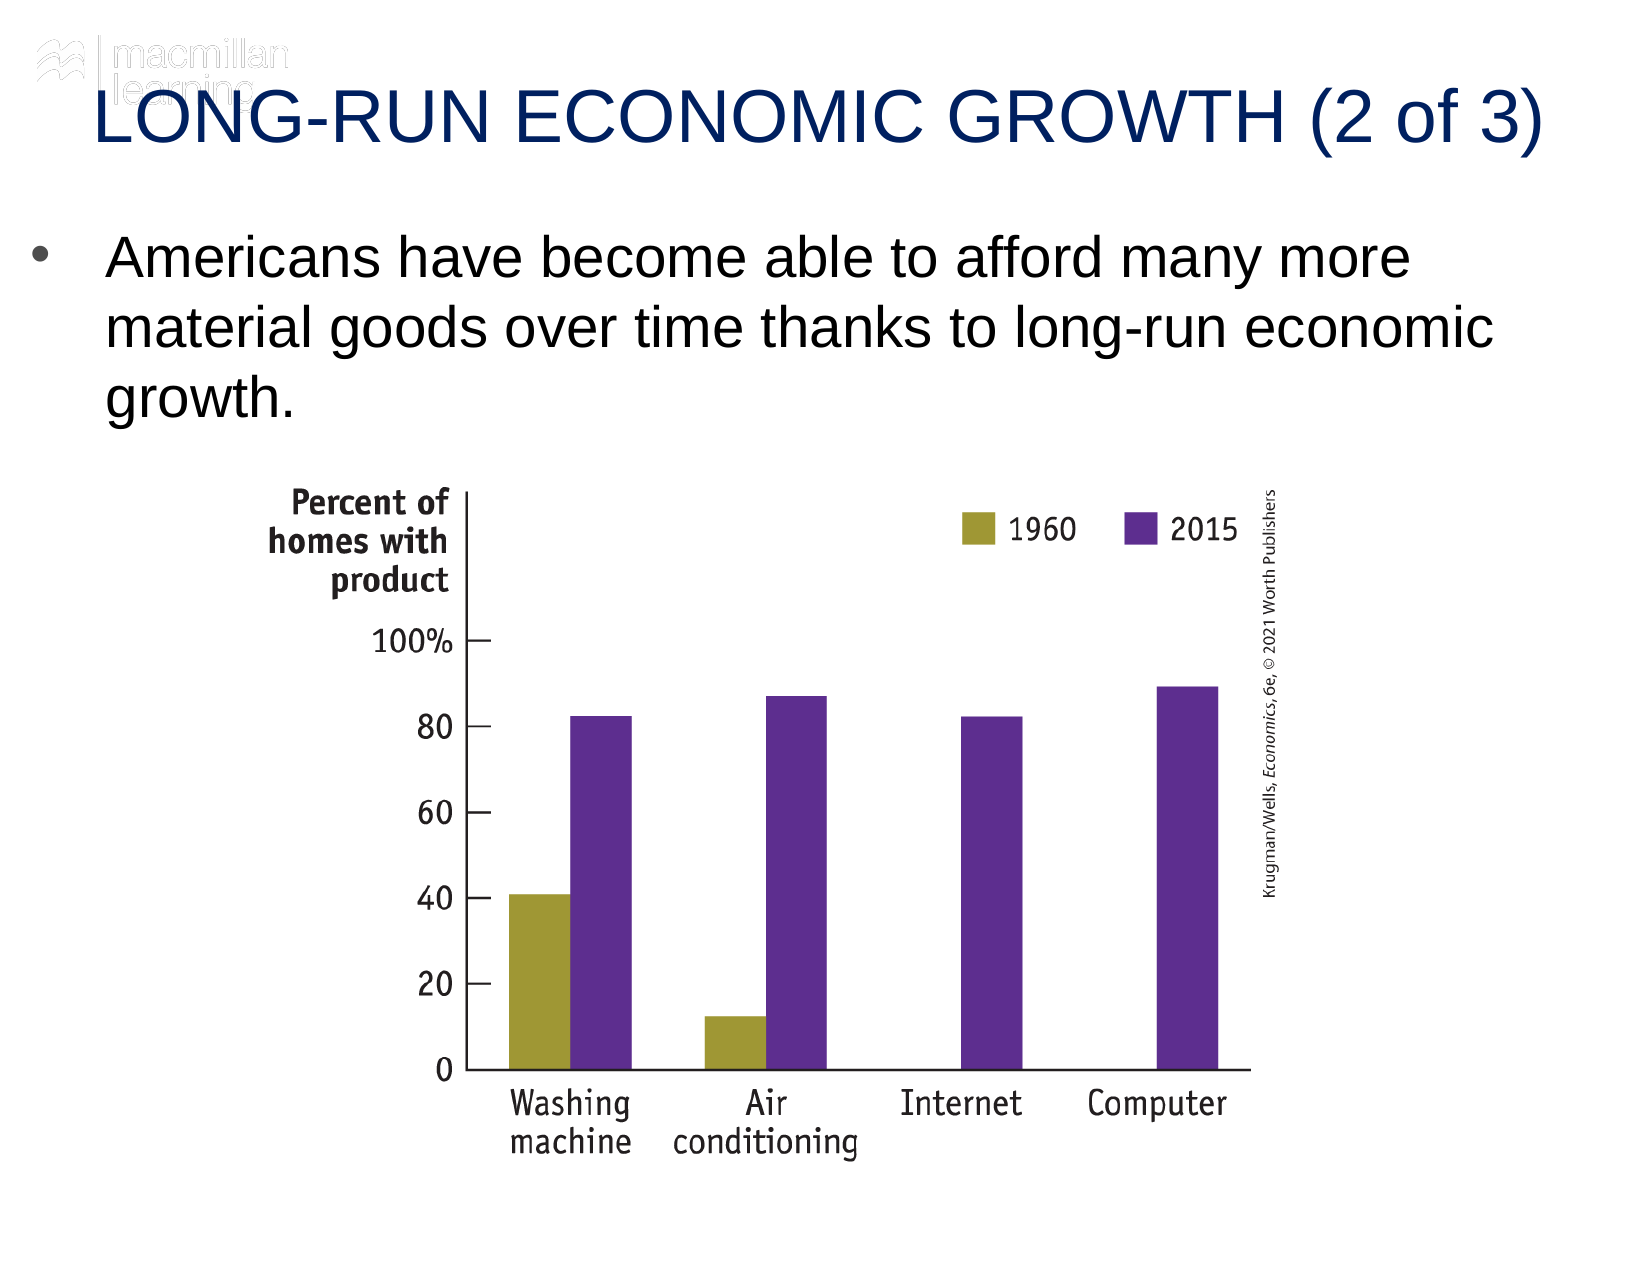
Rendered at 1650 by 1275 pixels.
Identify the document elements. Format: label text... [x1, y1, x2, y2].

list Americans have become able to afford many more material goods over time thanks to long-run economic growth. [15, 203, 1625, 439]
picture [266, 484, 1282, 1164]
title LONG-RUN ECONOMIC GROWTH (2 of 3) [0, 31, 1640, 194]
